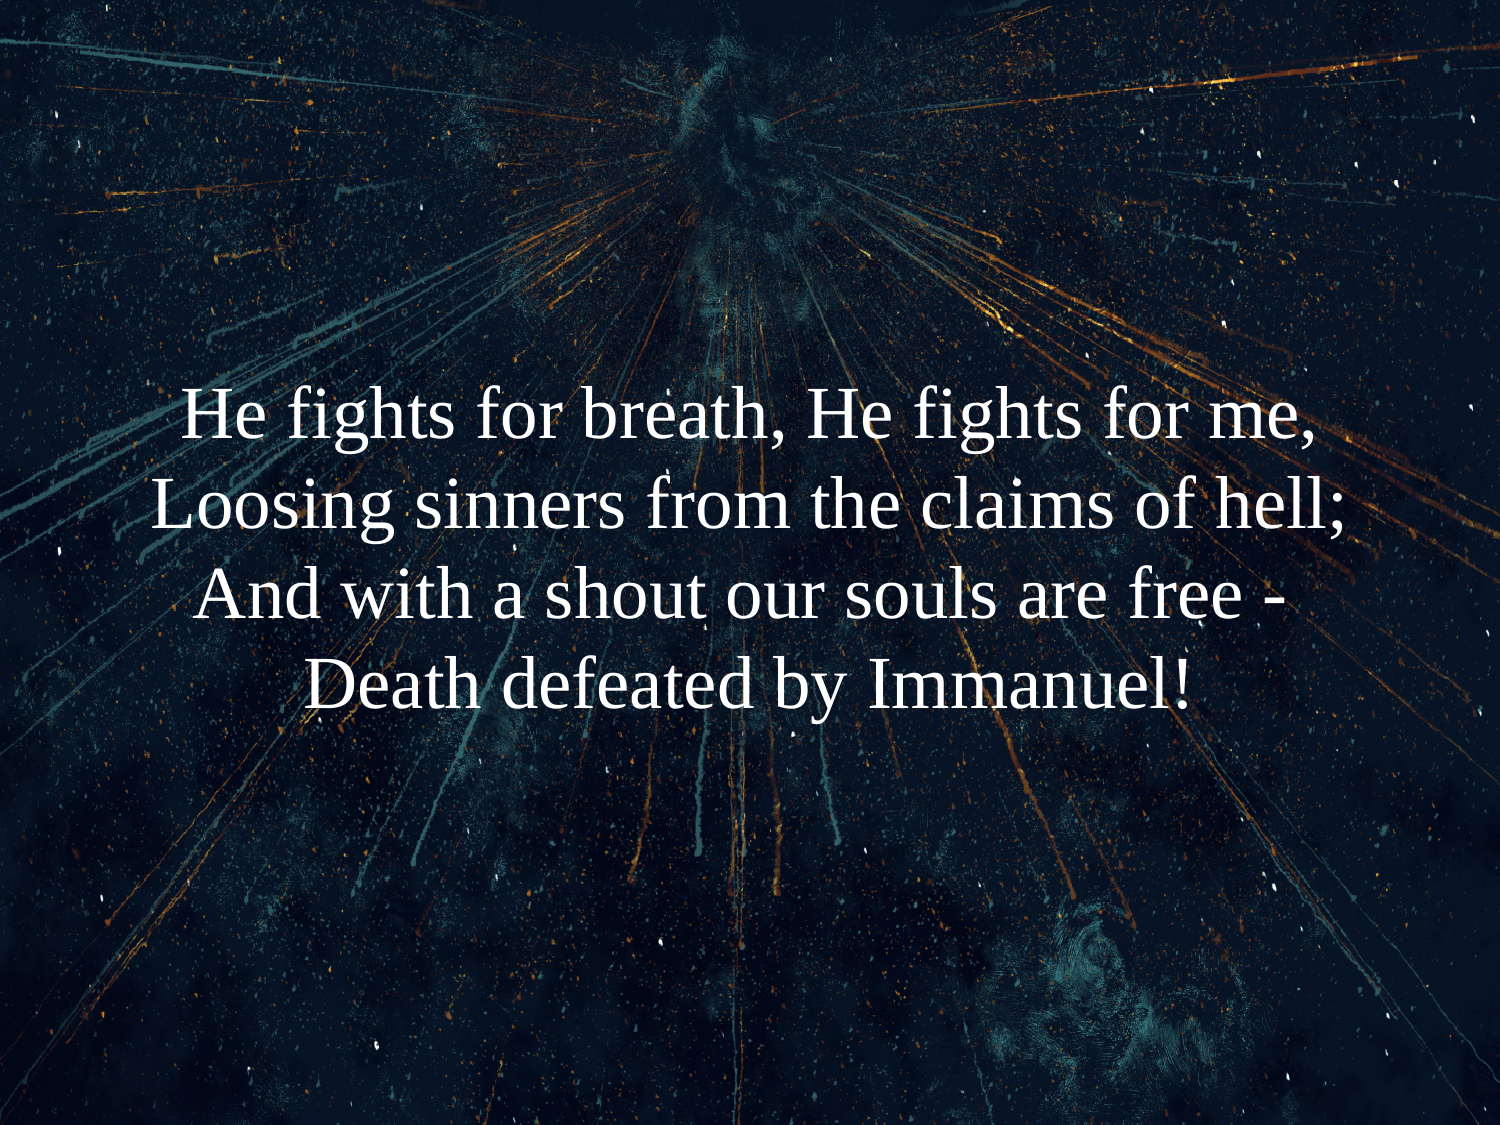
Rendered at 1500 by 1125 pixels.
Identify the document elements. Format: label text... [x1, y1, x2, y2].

title He fights for breath, He fights for me, Loosing sinners from the claims of hell; And with a shout our souls are free - Death defeated by Immanuel! [37, 450, 1463, 638]
picture [0, 0, 1500, 1125]
